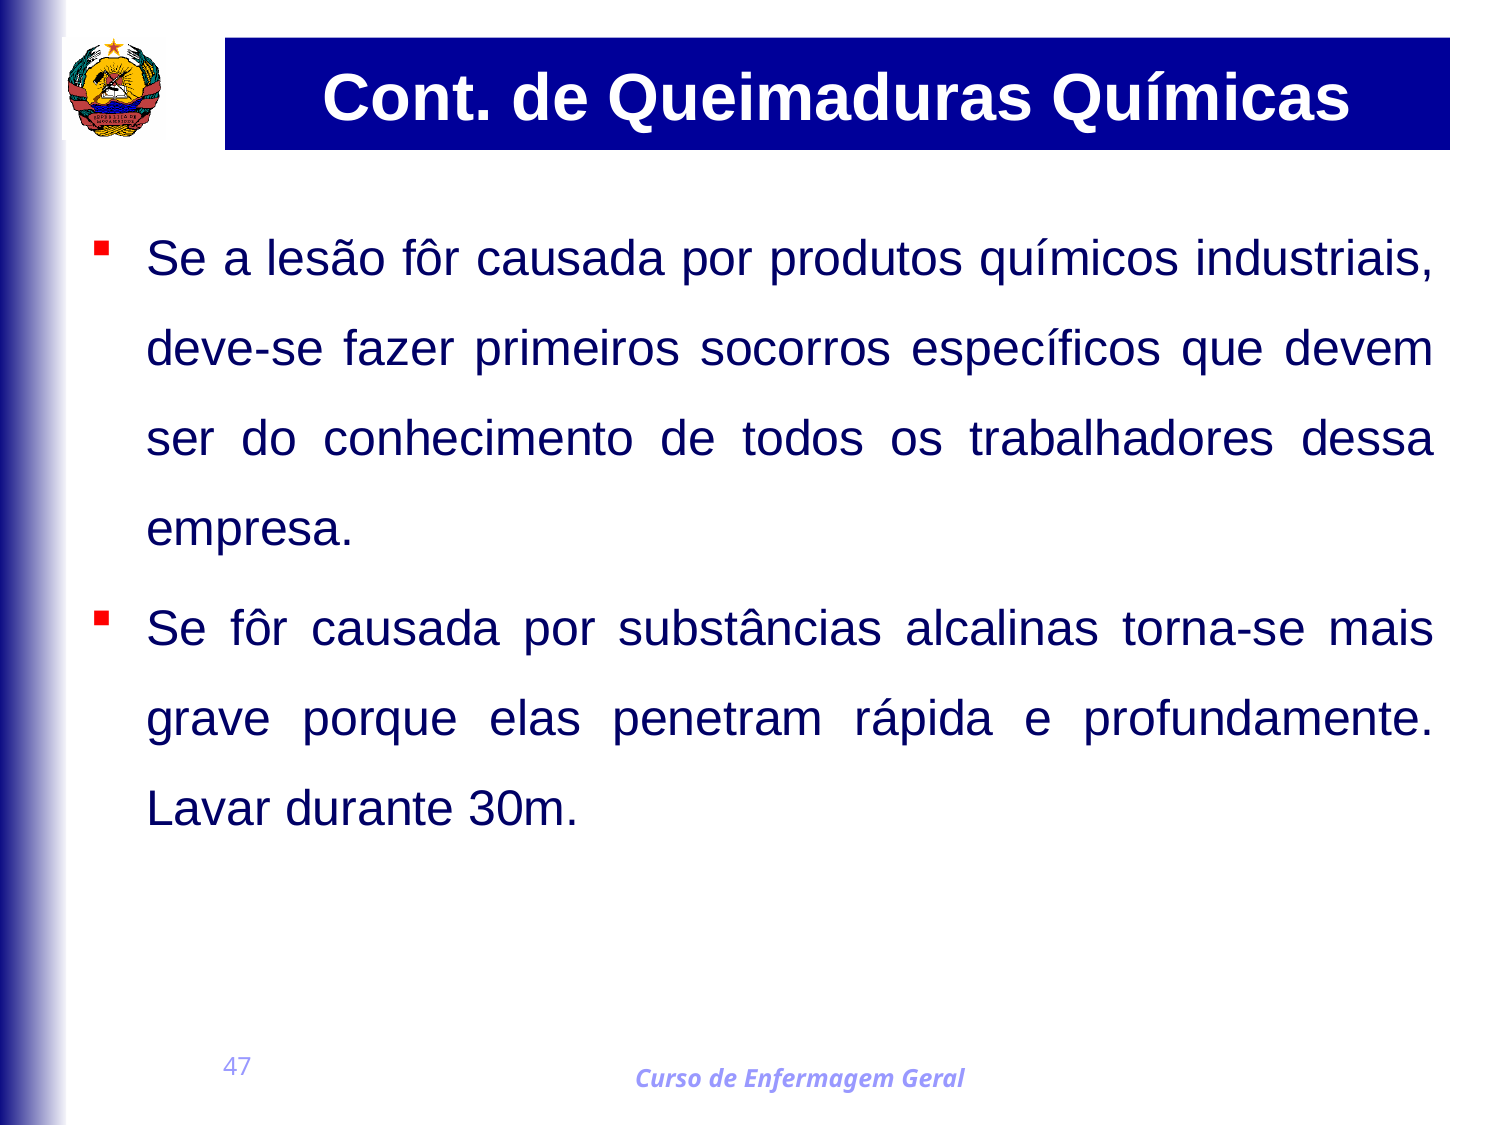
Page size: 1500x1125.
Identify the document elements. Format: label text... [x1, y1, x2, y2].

title Cont. de Queimaduras Químicas [224, 37, 1451, 151]
footer Curso de Enfermagem Geral [499, 1049, 1101, 1101]
list Se a lesão fôr causada por produtos químicos industriais, deve-se fazer primeiros socorros específicos que devem ser do conhecimento de todos os trabalhadores dessa empresa. Se fôr causada por substâncias alcalinas torna-se mais grave porque elas penetram rápida e profundamente. Lavar durante 30m. [74, 187, 1451, 1013]
slide_number 47 [62, 1037, 413, 1098]
